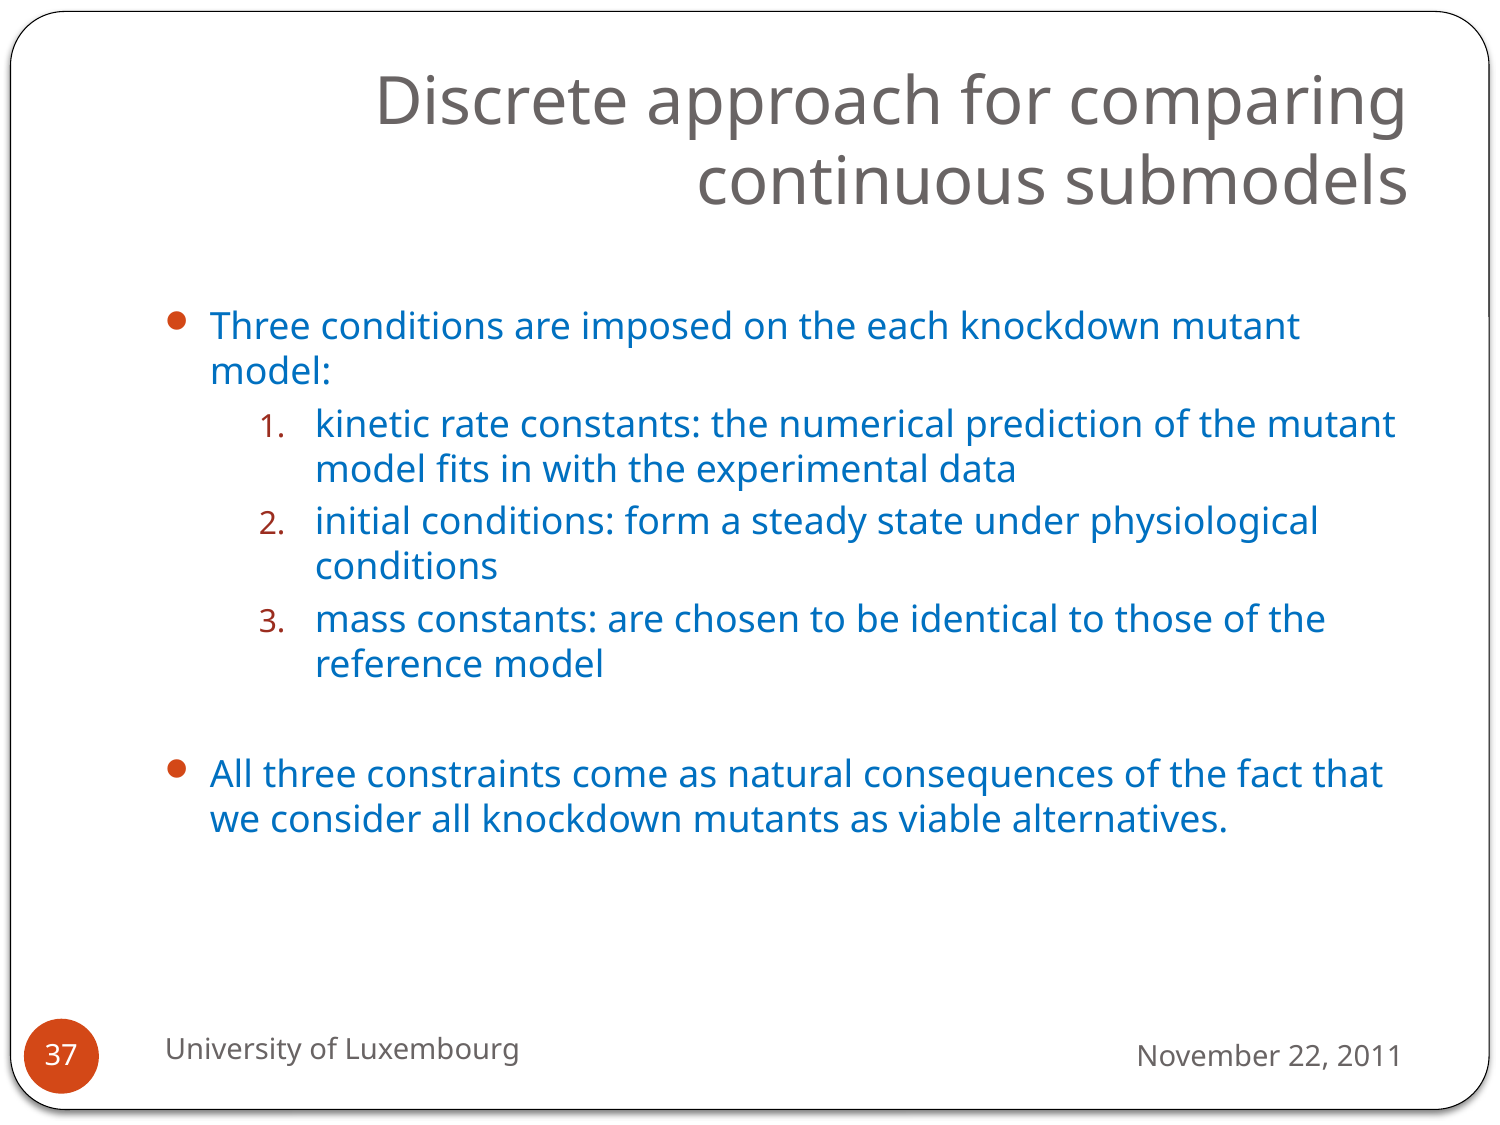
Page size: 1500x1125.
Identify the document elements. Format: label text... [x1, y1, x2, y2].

slide_number 37 [23, 1018, 99, 1094]
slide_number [1012, 1015, 1419, 1094]
list Three conditions are imposed on the each knockdown mutant model: kinetic rate constants: the numerical prediction of the mutant model fits in with the experimental data initial conditions: form a steady state under physiological conditions mass constants: are chosen to be identical to those of the reference model All three constraints come as natural consequences of the fact that we consider all knockdown mutants as viable alternatives. [150, 237, 1425, 988]
title Discrete approach for comparing continuous submodels [150, 45, 1425, 233]
footer University of Luxembourg [150, 1012, 800, 1088]
